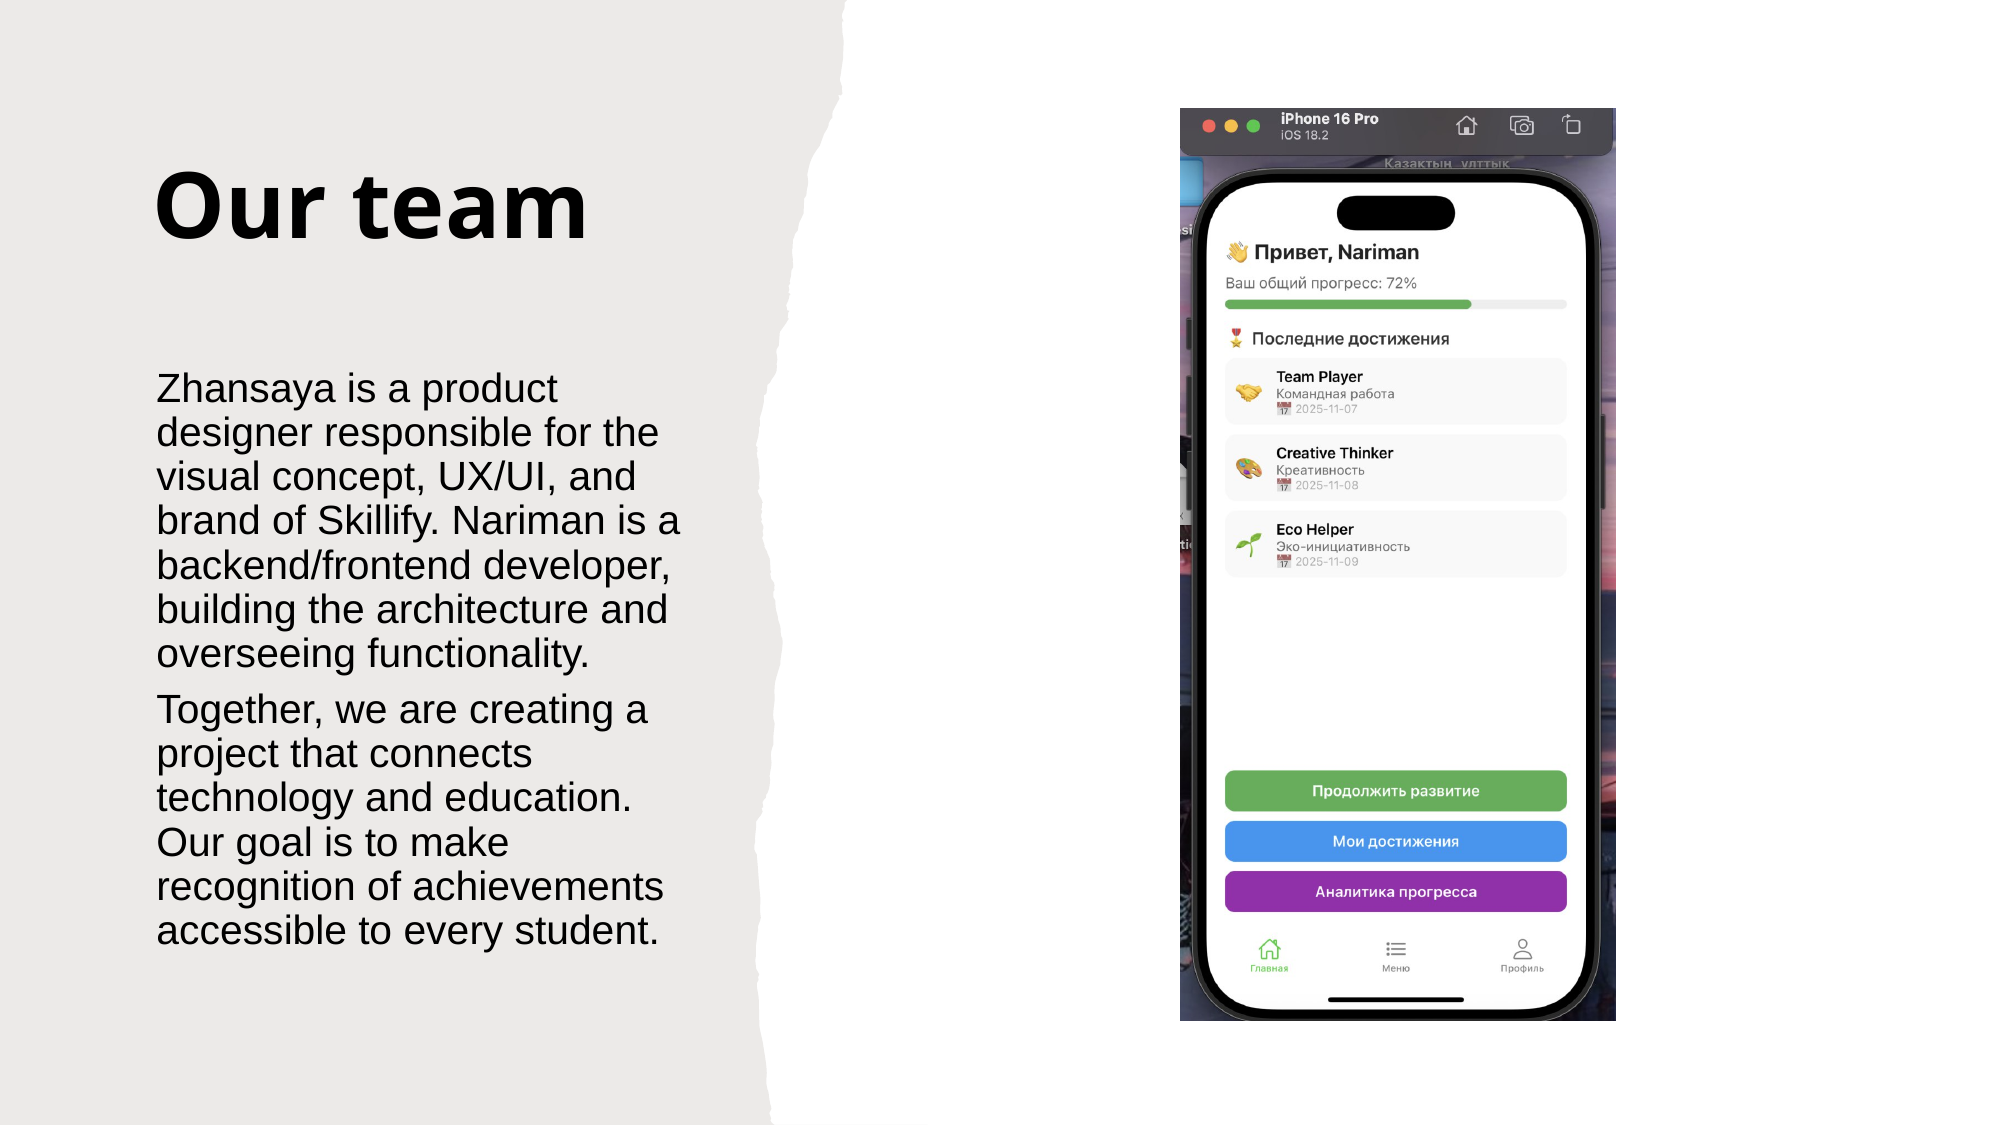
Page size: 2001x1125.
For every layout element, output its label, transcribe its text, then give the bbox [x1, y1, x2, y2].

text_box [0, 0, 929, 1125]
picture [1179, 108, 1617, 1021]
list Zhansaya is a product designer responsible for the visual concept, UX/UI, and brand of Skillify. Nariman is a backend/frontend developer, building the architecture and overseeing functionality. Together, we are creating a project that connects technology and education. Our goal is to make recognition of achievements accessible to every student. [141, 359, 704, 1002]
text_box [756, 0, 2000, 1125]
title Our team [137, 99, 751, 319]
